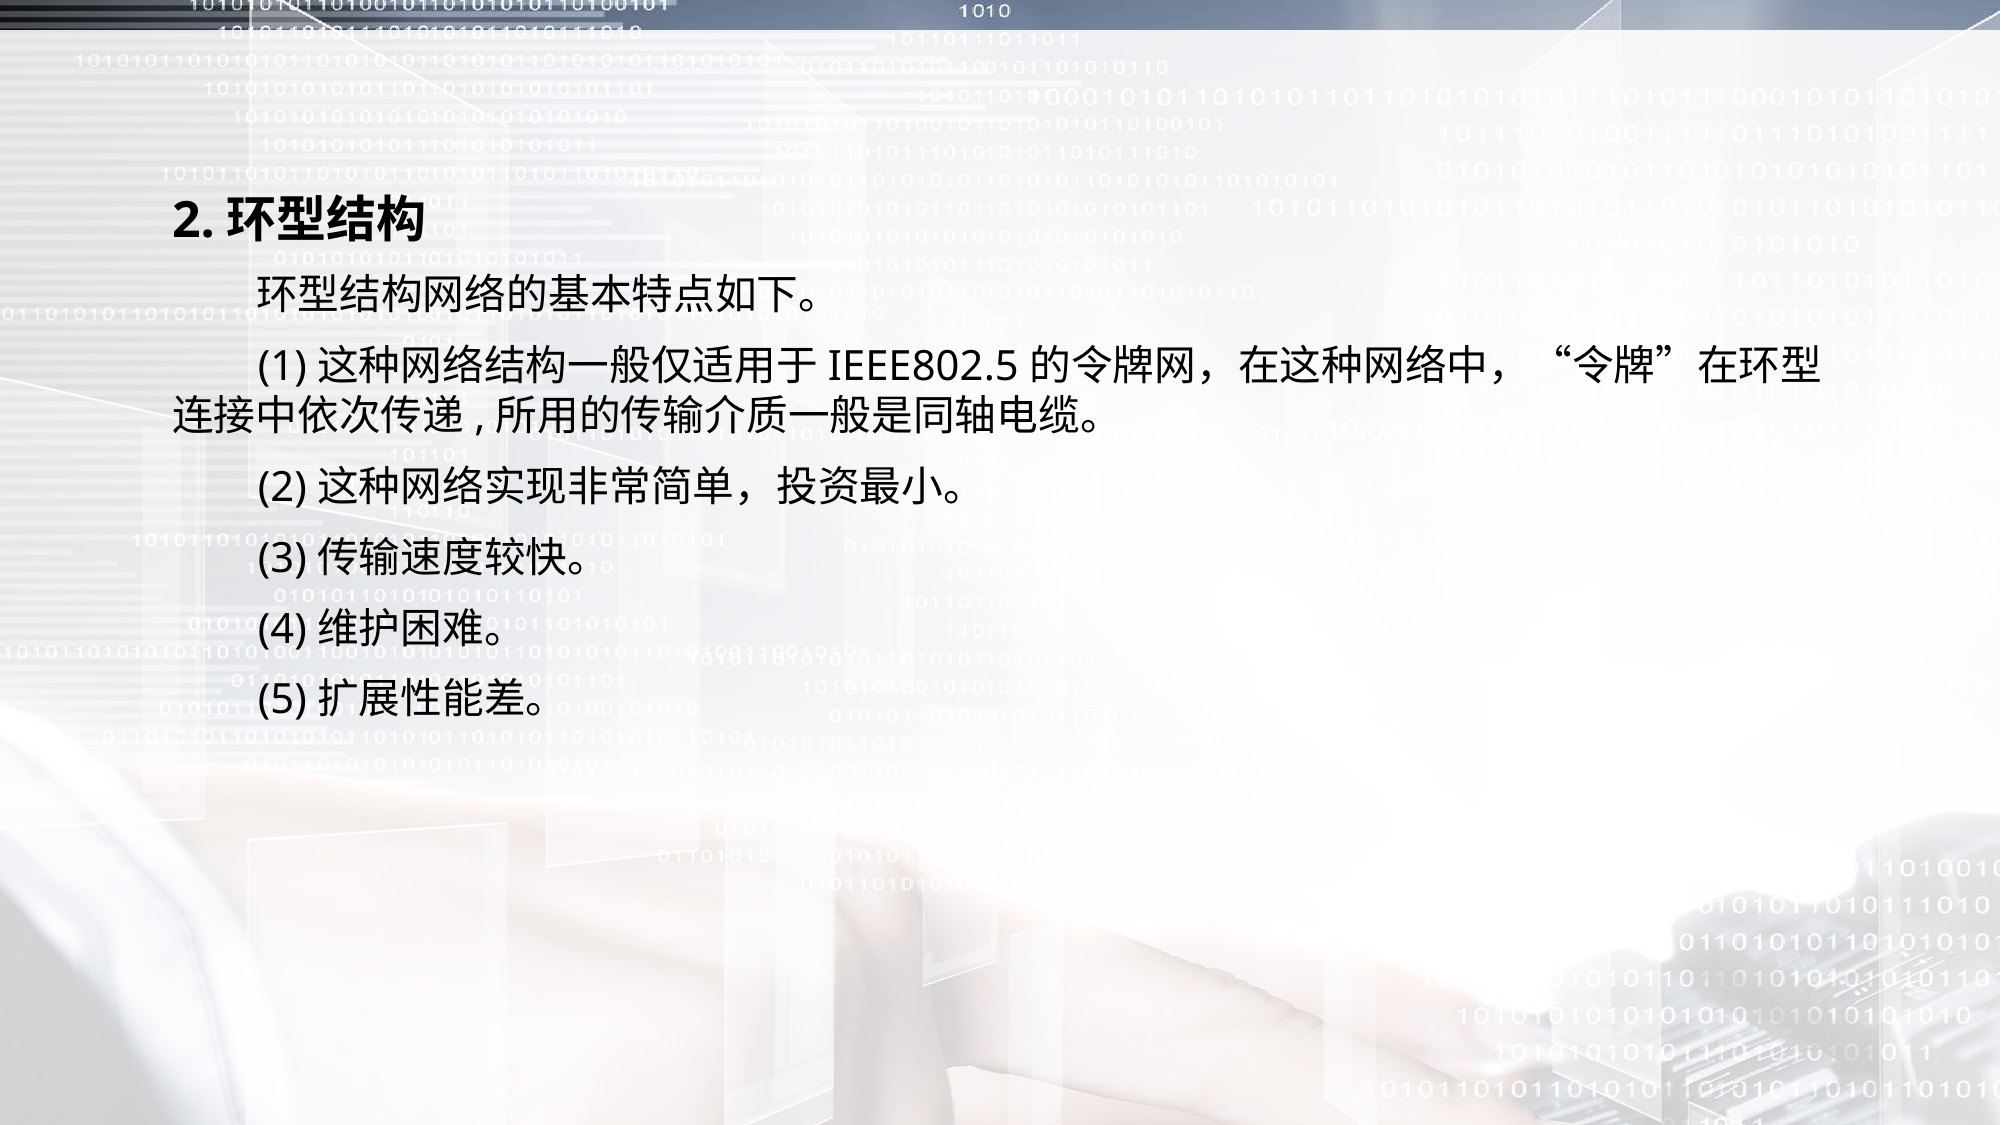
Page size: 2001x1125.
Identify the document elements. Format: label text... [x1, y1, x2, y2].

picture [0, 0, 2000, 30]
list 2.环型结构 环型结构网络的基本特点如下。 (1)这种网络结构一般仅适用于IEEE802.5的令牌网，在这种网络中，“令牌”在环型连接中依次传递,所用的传输介质一般是同轴电缆。 (2)这种网络实现非常简单，投资最小。 (3)传输速度较快。 (4)维护困难。 (5)扩展性能差。 [157, 179, 1845, 1014]
